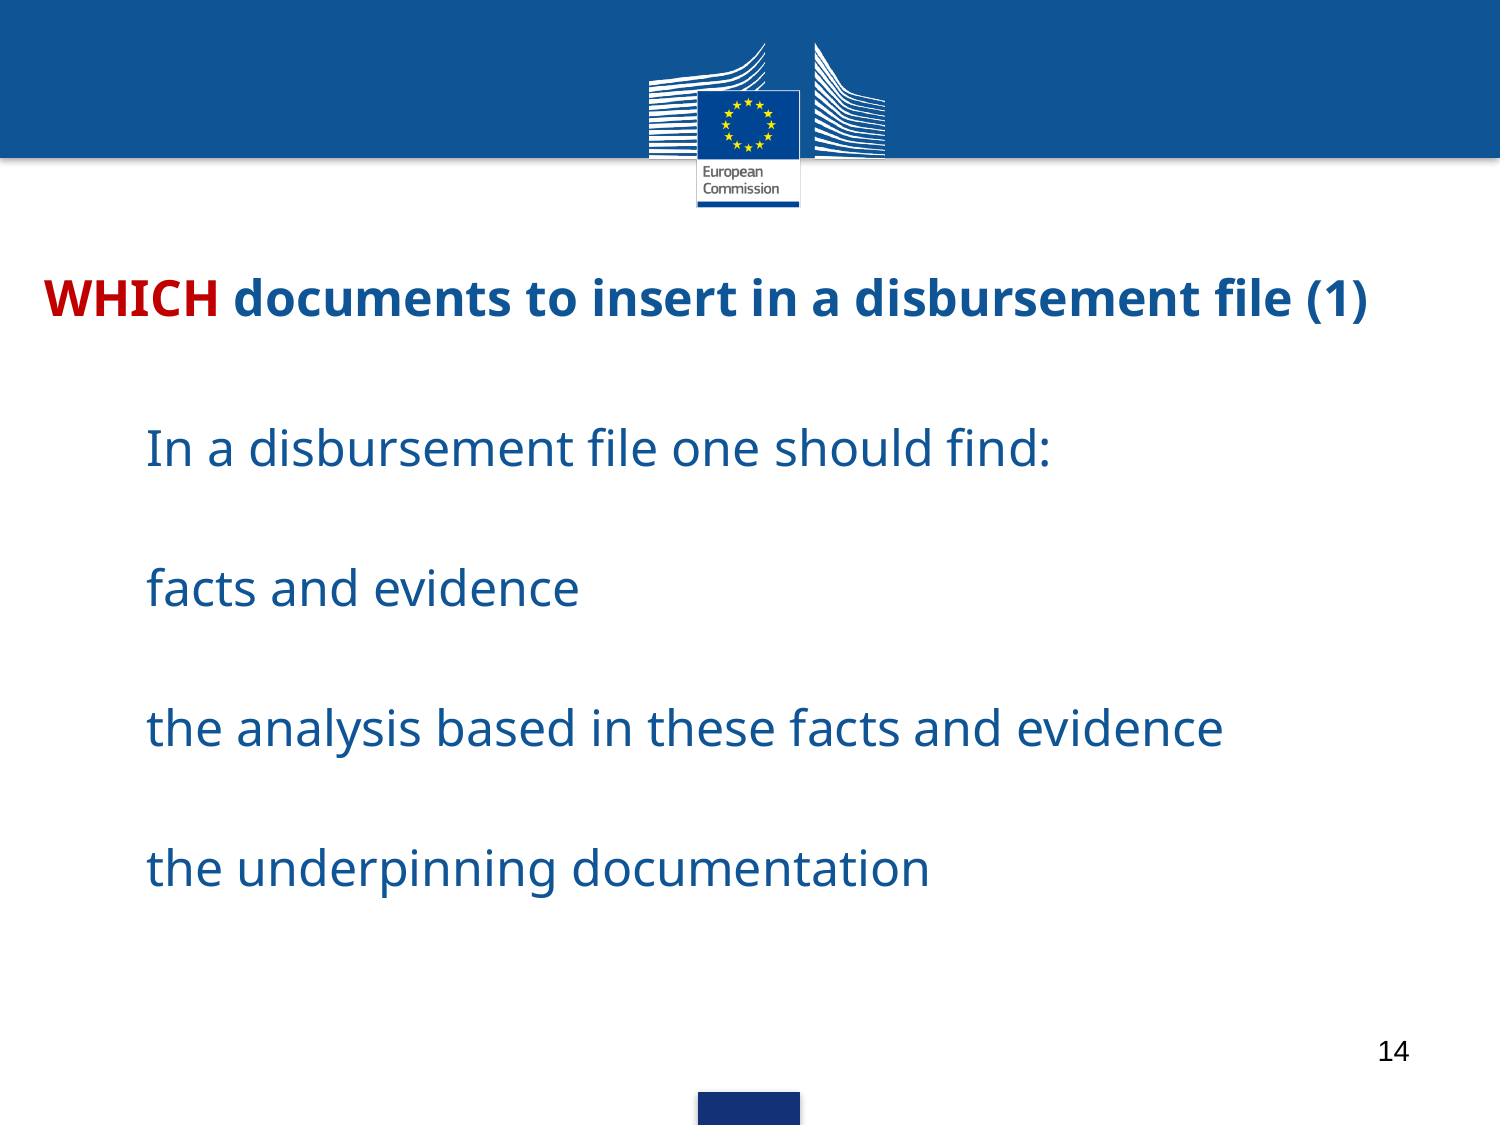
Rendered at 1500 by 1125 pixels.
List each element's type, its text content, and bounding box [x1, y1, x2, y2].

picture [649, 42, 885, 208]
title WHICH documents to insert in a disbursement file (1) [29, 219, 1415, 374]
list In a disbursement file one should find: facts and evidence the analysis based in these facts and evidence the underpinning documentation [75, 408, 1425, 988]
slide_number 14 [1074, 1024, 1425, 1103]
